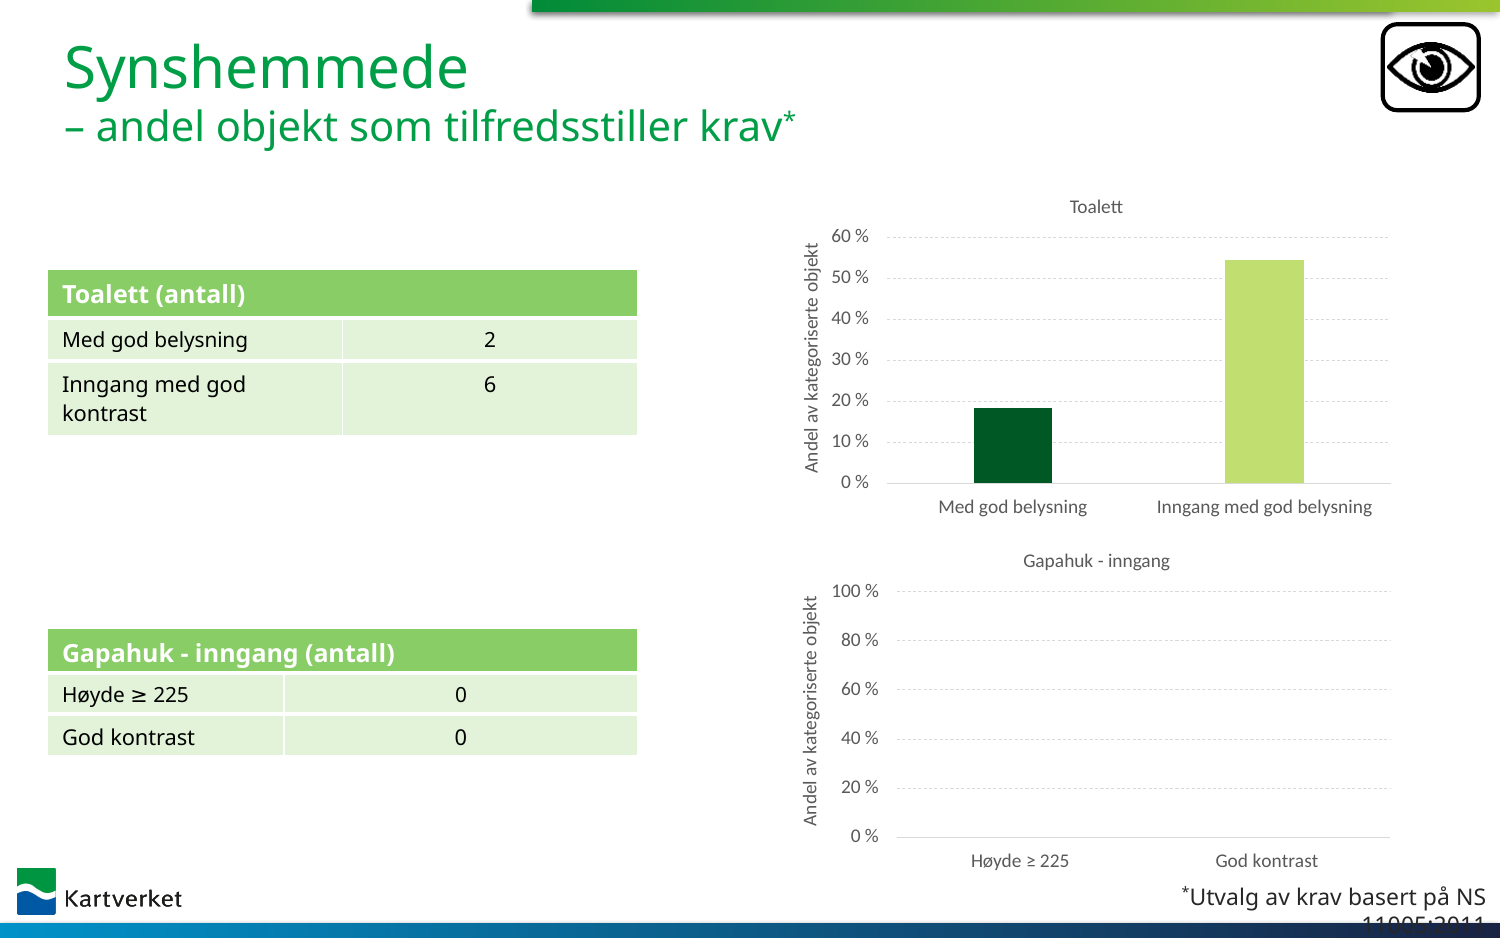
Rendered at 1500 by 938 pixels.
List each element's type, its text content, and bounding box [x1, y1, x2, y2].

picture [791, 187, 1402, 526]
table_cell God kontrast [48, 716, 283, 755]
text_box *Utvalg av krav basert på NS 11005:2011 [1068, 873, 1500, 938]
table_cell 0 [285, 716, 637, 755]
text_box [1382, 24, 1480, 111]
text_box Synshemmede – andel objekt som tilfredsstiller krav* [49, 24, 1431, 158]
table_cell Høyde ≥ 225 [48, 675, 283, 712]
table_cell Inngang med god kontrast [48, 363, 342, 435]
table_cell 6 [343, 363, 637, 435]
table_cell 0 [285, 675, 637, 712]
table_cell Med god belysning [48, 320, 342, 359]
table_header Toalett (antall) [48, 270, 637, 316]
picture [791, 541, 1402, 880]
table_cell 2 [343, 320, 637, 359]
table_header Gapahuk - inngang (antall) [48, 629, 637, 671]
